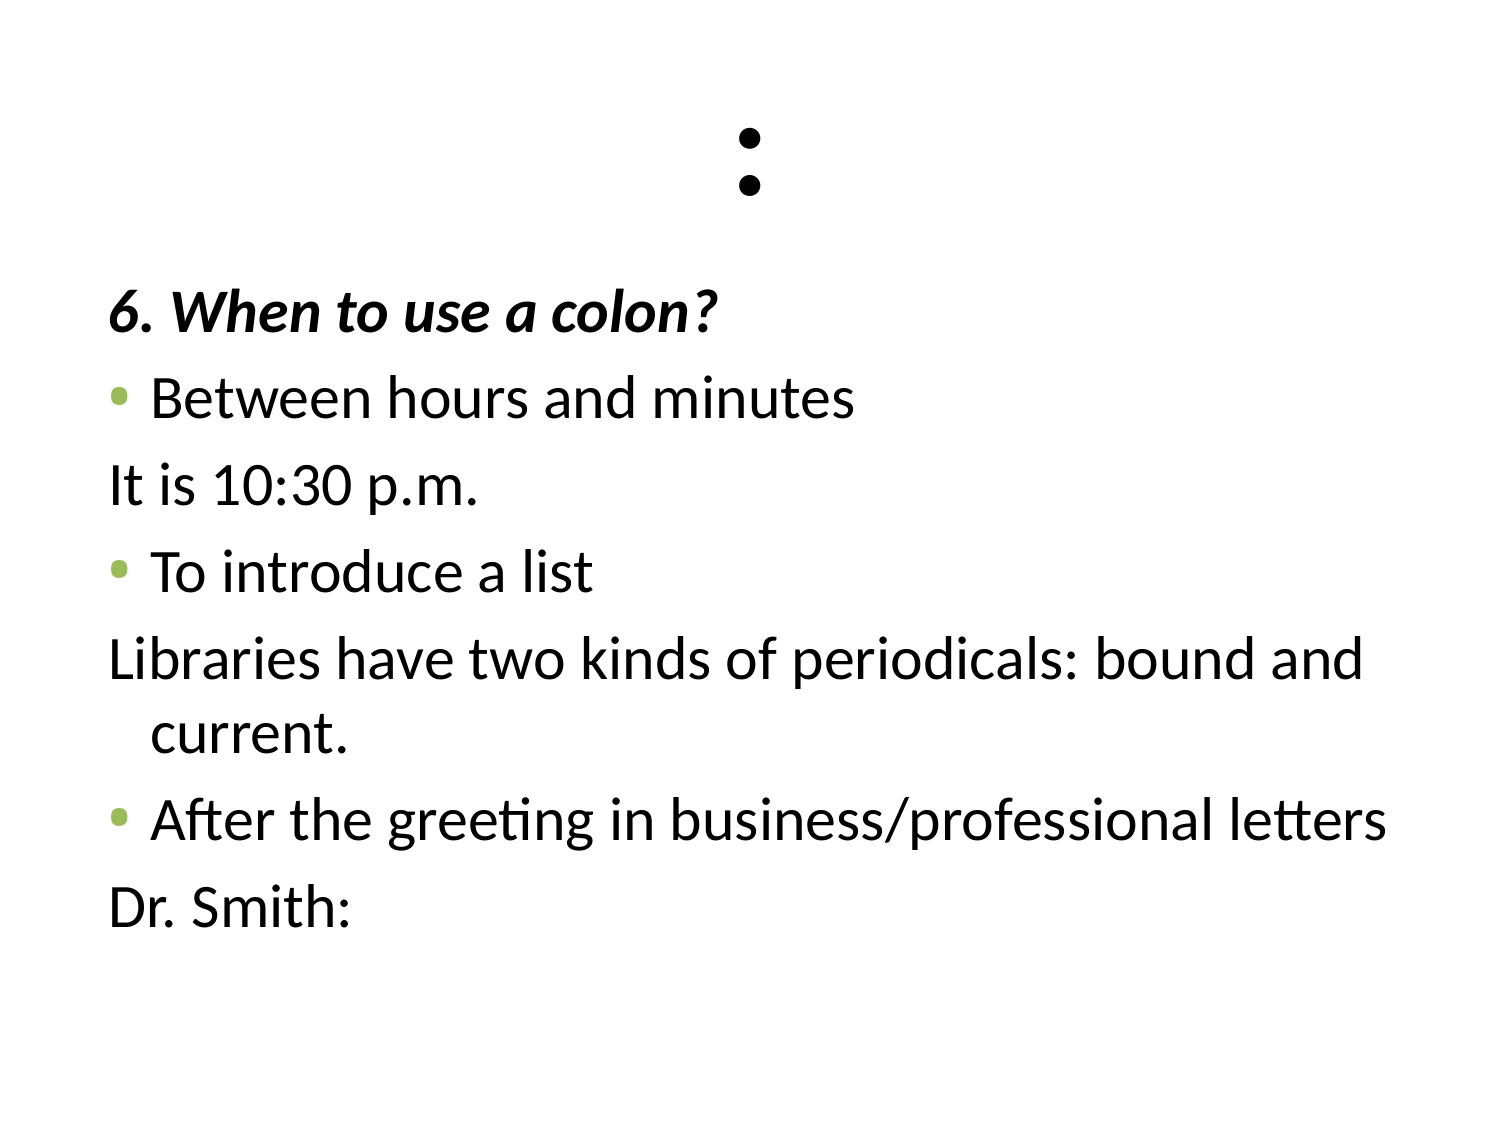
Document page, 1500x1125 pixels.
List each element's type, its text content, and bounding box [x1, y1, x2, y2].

title : [75, 45, 1425, 233]
list 6. When to use a colon? Between hours and minutes It is 10:30 p.m. To introduce a list Libraries have two kinds of periodicals: bound and current. After the greeting in business/professional letters Dr. Smith: [75, 262, 1425, 1005]
